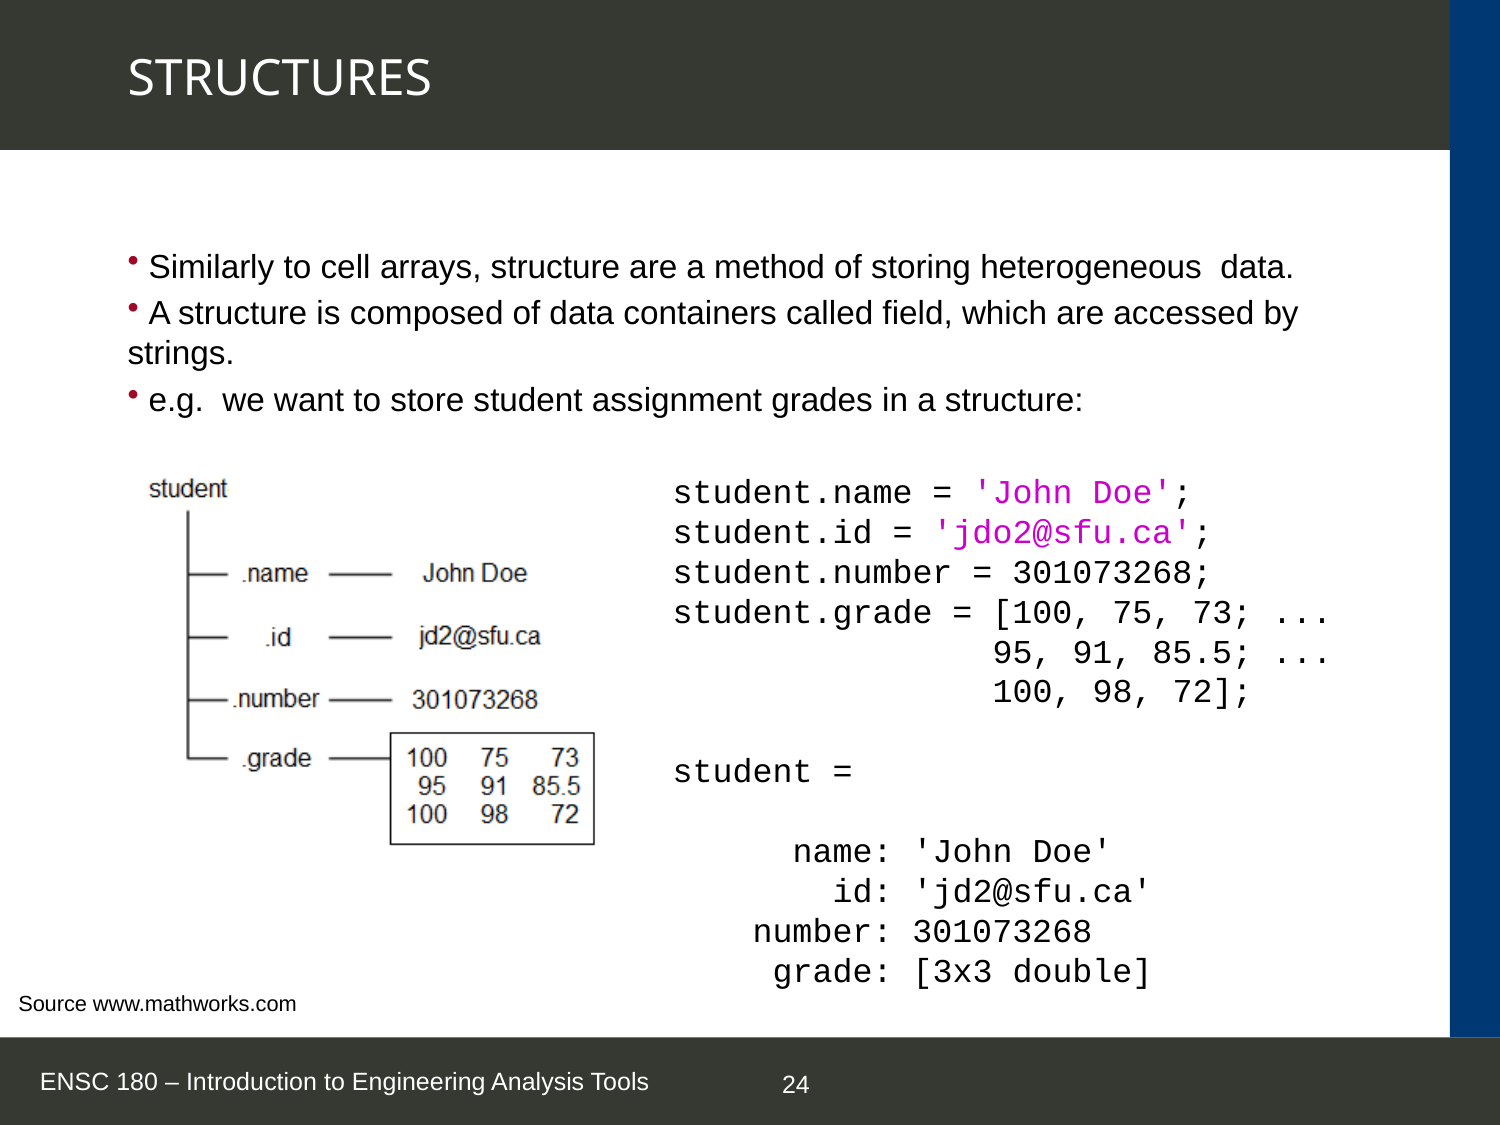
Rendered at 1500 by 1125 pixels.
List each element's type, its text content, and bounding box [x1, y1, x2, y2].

title STRUCTURES [112, 37, 1450, 138]
footer ENSC 180 – Introduction to Engineering Analysis Tools [24, 1057, 740, 1113]
text_box student.name = 'John Doe'; student.id = 'jdo2@sfu.ca'; student.number = 301073268; student.grade = [100, 75, 73; ... 95, 91, 85.5; ... 100, 98, 72]; student = name: 'John Doe' id: 'jd2@sfu.ca' number: 301073268 grade: [3x3 double] [657, 462, 1421, 997]
text_box Source www.mathworks.com [3, 981, 312, 1023]
list Similarly to cell arrays, structure are a method of storing heterogeneous data. A structure is composed of data containers called field, which are accessed by strings. e.g. we want to store student assignment grades in a structure: [112, 237, 1388, 1029]
picture [146, 473, 606, 850]
